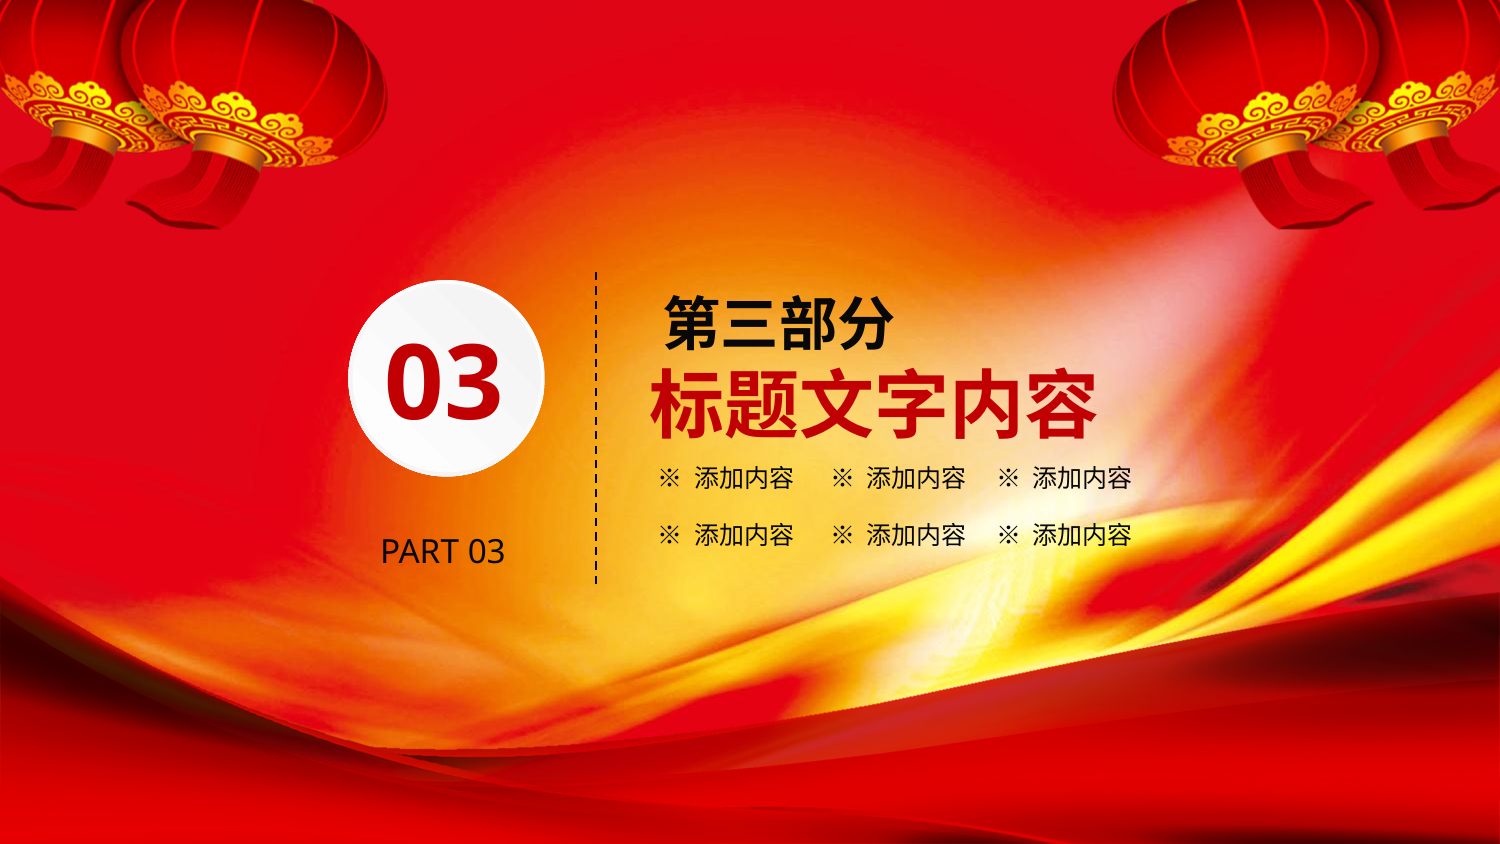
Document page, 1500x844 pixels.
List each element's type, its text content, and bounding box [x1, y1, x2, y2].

text_box ※ 添加内容 [820, 514, 982, 555]
text_box PART 03 [380, 529, 529, 570]
text_box ※ 添加内容 [647, 514, 810, 555]
picture [0, 0, 1500, 844]
text_box 第三部分 标题文字内容 [634, 280, 1114, 455]
text_box ※ 添加内容 [647, 457, 817, 498]
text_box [348, 280, 545, 477]
text_box ※ 添加内容 [986, 457, 1155, 498]
text_box ※ 添加内容 [986, 514, 1148, 555]
text_box ※ 添加内容 [820, 457, 982, 498]
